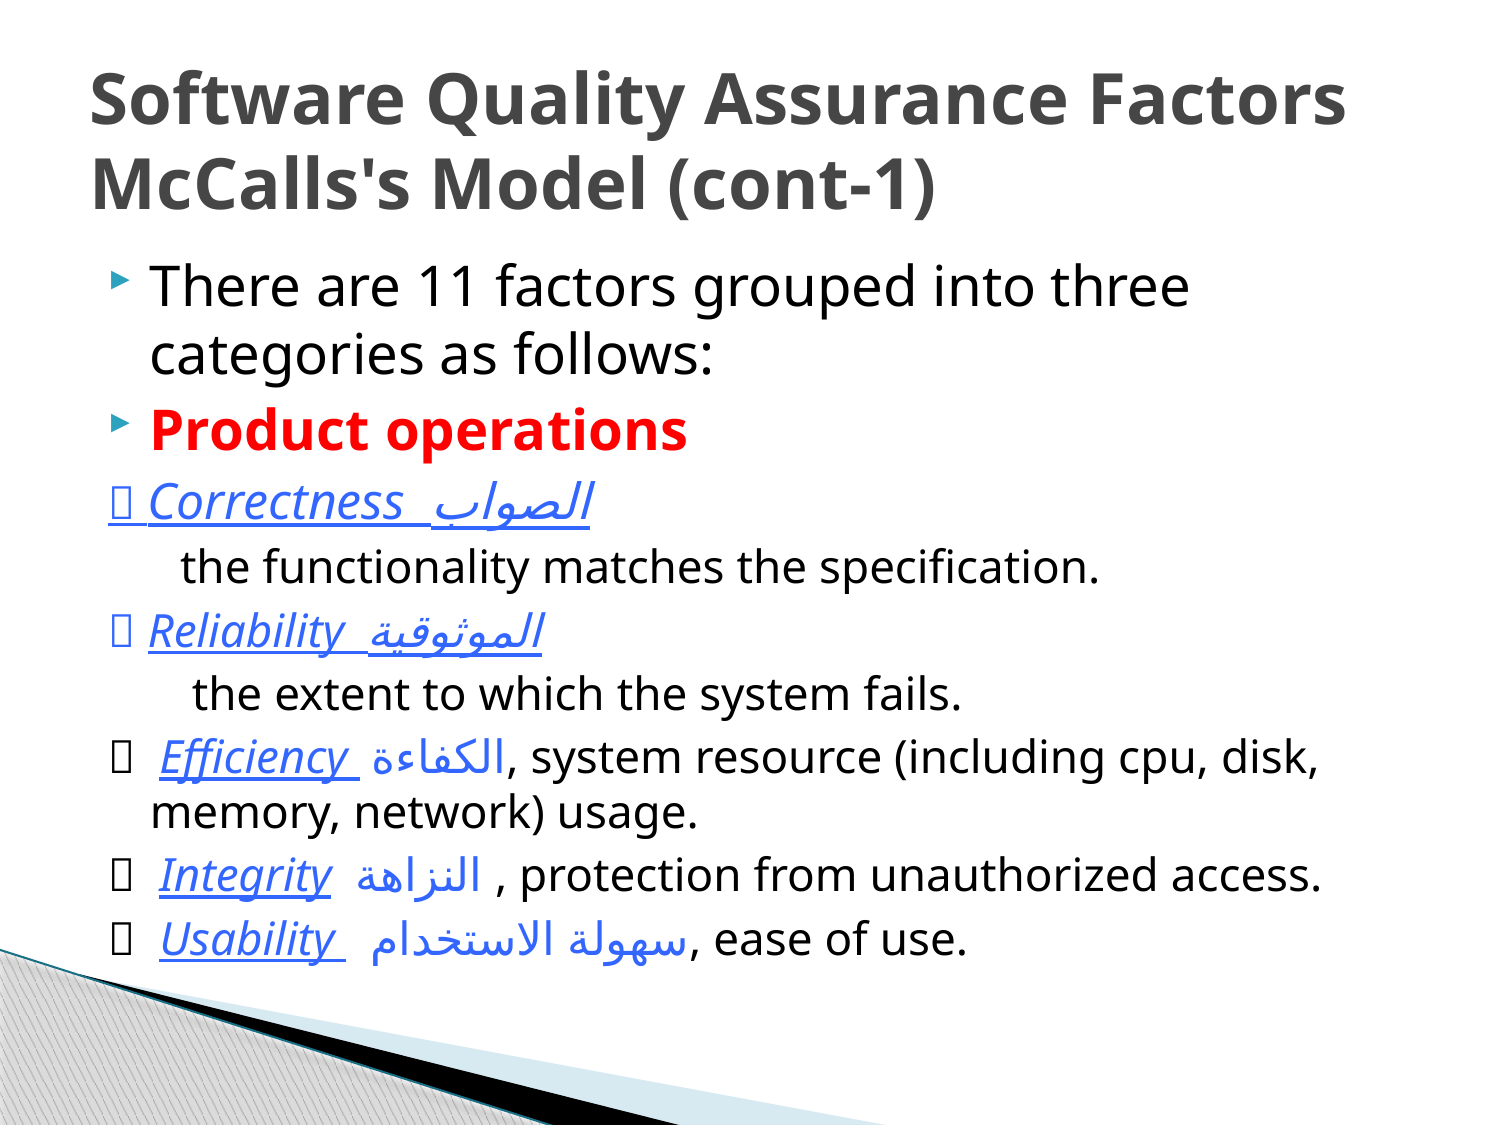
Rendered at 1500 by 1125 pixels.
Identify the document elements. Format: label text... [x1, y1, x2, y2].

title Software Quality Assurance Factors McCalls's Model (cont-1) [75, 45, 1425, 233]
list There are 11 factors grouped into three categories as follows: Product operations  Correctness الصواب the functionality matches the specification.  Reliability الموثوقية the extent to which the system fails.  Efficiency الكفاءة, system resource (including cpu, disk, memory, network) usage.  Integrity النزاهة , protection from unauthorized access.  Usability سهولة الاستخدام, ease of use. [74, 242, 1426, 986]
